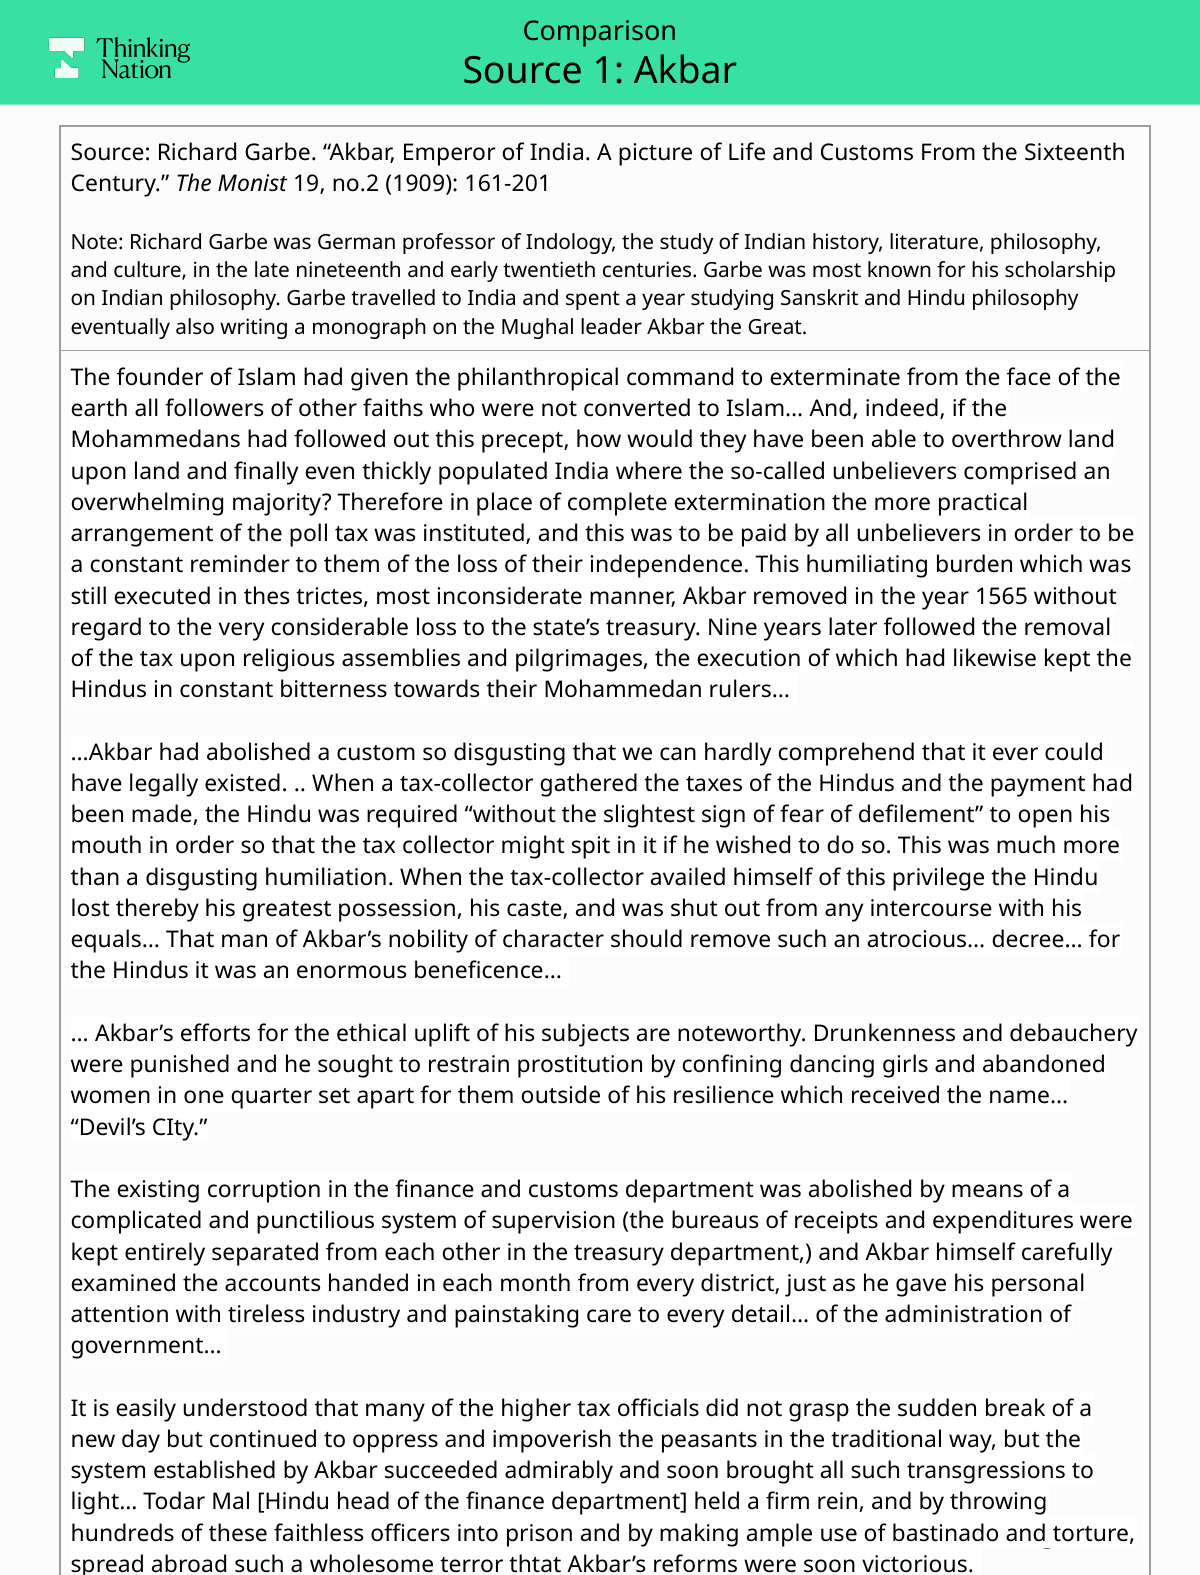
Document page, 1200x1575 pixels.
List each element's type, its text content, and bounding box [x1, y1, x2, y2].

text_box Comparison Source 1: Akbar [0, 0, 1200, 105]
picture [59, 1489, 127, 1556]
table_header Source: Richard Garbe. “Akbar, Emperor of India. A picture of Life and Customs From the Sixteenth Century.” The Monist 19, no.2 (1909): 161-201 Note: Richard Garbe was German professor of Indology, the study of Indian history, literature, philosophy, and culture, in the late nineteenth and early twentieth centuries. Garbe was most known for his scholarship on Indian philosophy. Garbe travelled to India and spent a year studying Sanskrit and Hindu philosophy eventually also writing a monograph on the Mughal leader Akbar the Great. [61, 127, 1149, 350]
table_cell The founder of Islam had given the philanthropical command to exterminate from the face of the earth all followers of other faiths who were not converted to Islam… And, indeed, if the Mohammedans had followed out this precept, how would they have been able to overthrow land upon land and finally even thickly populated India where the so-called unbelievers comprised an overwhelming majority? Therefore in place of complete extermination the more practical arrangement of the poll tax was instituted, and this was to be paid by all unbelievers in order to be a constant reminder to them of the loss of their independence. This humiliating burden which was still executed in thes trictes, most inconsiderate manner, Akbar removed in the year 1565 without regard to the very considerable loss to the state’s treasury. Nine years later followed the removal of the tax upon religious assemblies and pilgrimages, the execution of which had likewise kept the Hindus in constant bitterness towards their Mohammedan rulers… …Akbar had abolished a custom so disgusting that we can hardly comprehend that it ever could have legally existed. .. When a tax-collector gathered the taxes of the Hindus and the payment had been made, the Hindu was required “without the slightest sign of fear of defilement” to open his mouth in order so that the tax collector might spit in it if he wished to do so. This was much more than a disgusting humiliation. When the tax-collector availed himself of this privilege the Hindu lost thereby his greatest possession, his caste, and was shut out from any intercourse with his equals… That man of Akbar’s nobility of character should remove such an atrocious… decree… for the Hindus it was an enormous beneficence… … Akbar’s efforts for the ethical uplift of his subjects are noteworthy. Drunkenness and debauchery were punished and he sought to restrain prostitution by confining dancing girls and abandoned women in one quarter set apart for them outside of his resilience which received the name… “Devil’s CIty.” The existing corruption in the finance and customs department was abolished by means of a complicated and punctilious system of supervision (the bureaus of receipts and expenditures were kept entirely separated from each other in the treasury department,) and Akbar himself carefully examined the accounts handed in each month from every district, just as he gave his personal attention with tireless industry and painstaking care to every detail… of the administration of government… It is easily understood that many of the higher tax officials did not grasp the sudden break of a new day but continued to oppress and impoverish the peasants in the traditional way, but the system established by Akbar succeeded admirably and soon brought all such transgressions to light… Todar Mal [Hindu head of the finance department] held a firm rein, and by throwing hundreds of these faithless officers into prison and by making ample use of bastinado and torture, spread abroad such a wholesome terror thtat Akbar’s reforms were soon victorious. [61, 351, 1149, 1575]
picture [33, 23, 195, 92]
